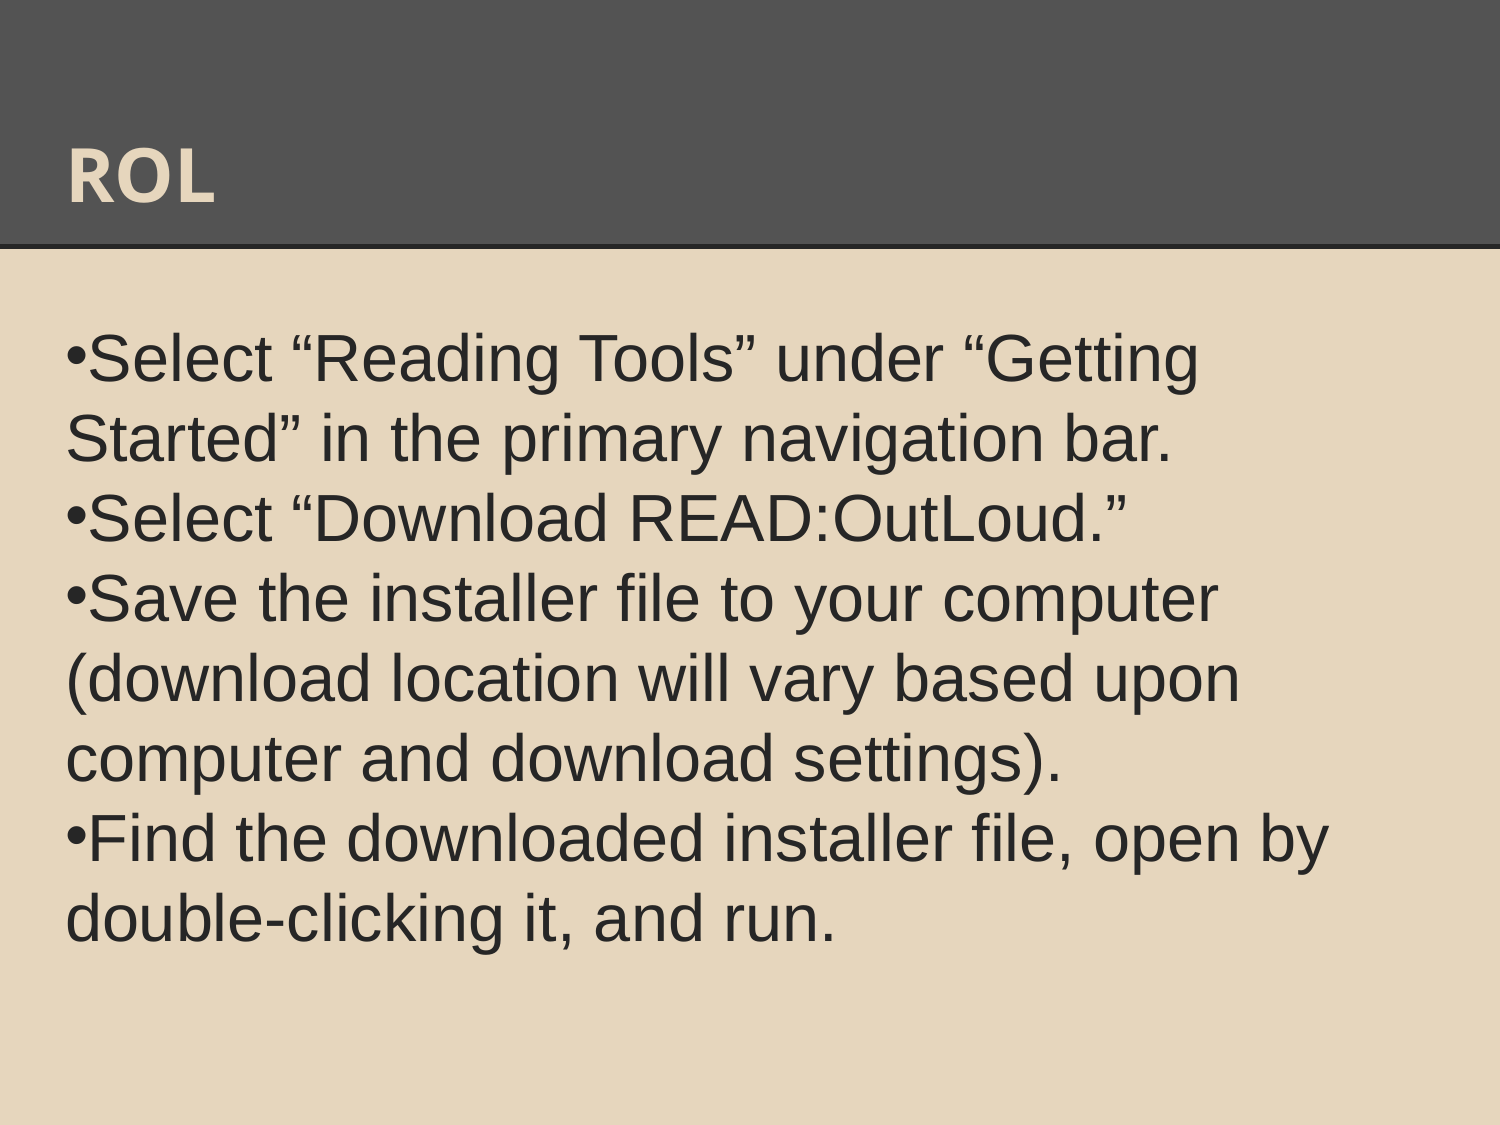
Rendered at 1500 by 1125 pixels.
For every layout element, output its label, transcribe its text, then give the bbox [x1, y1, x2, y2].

title ROL [12, 14, 1363, 233]
text_box Select “Reading Tools” under “Getting Started” in the primary navigation bar. Select “Download READ:OutLoud.” Save the installer file to your computer (download location will vary based upon computer and download settings). Find the downloaded installer file, open by double-clicking it, and run. [50, 307, 1450, 962]
